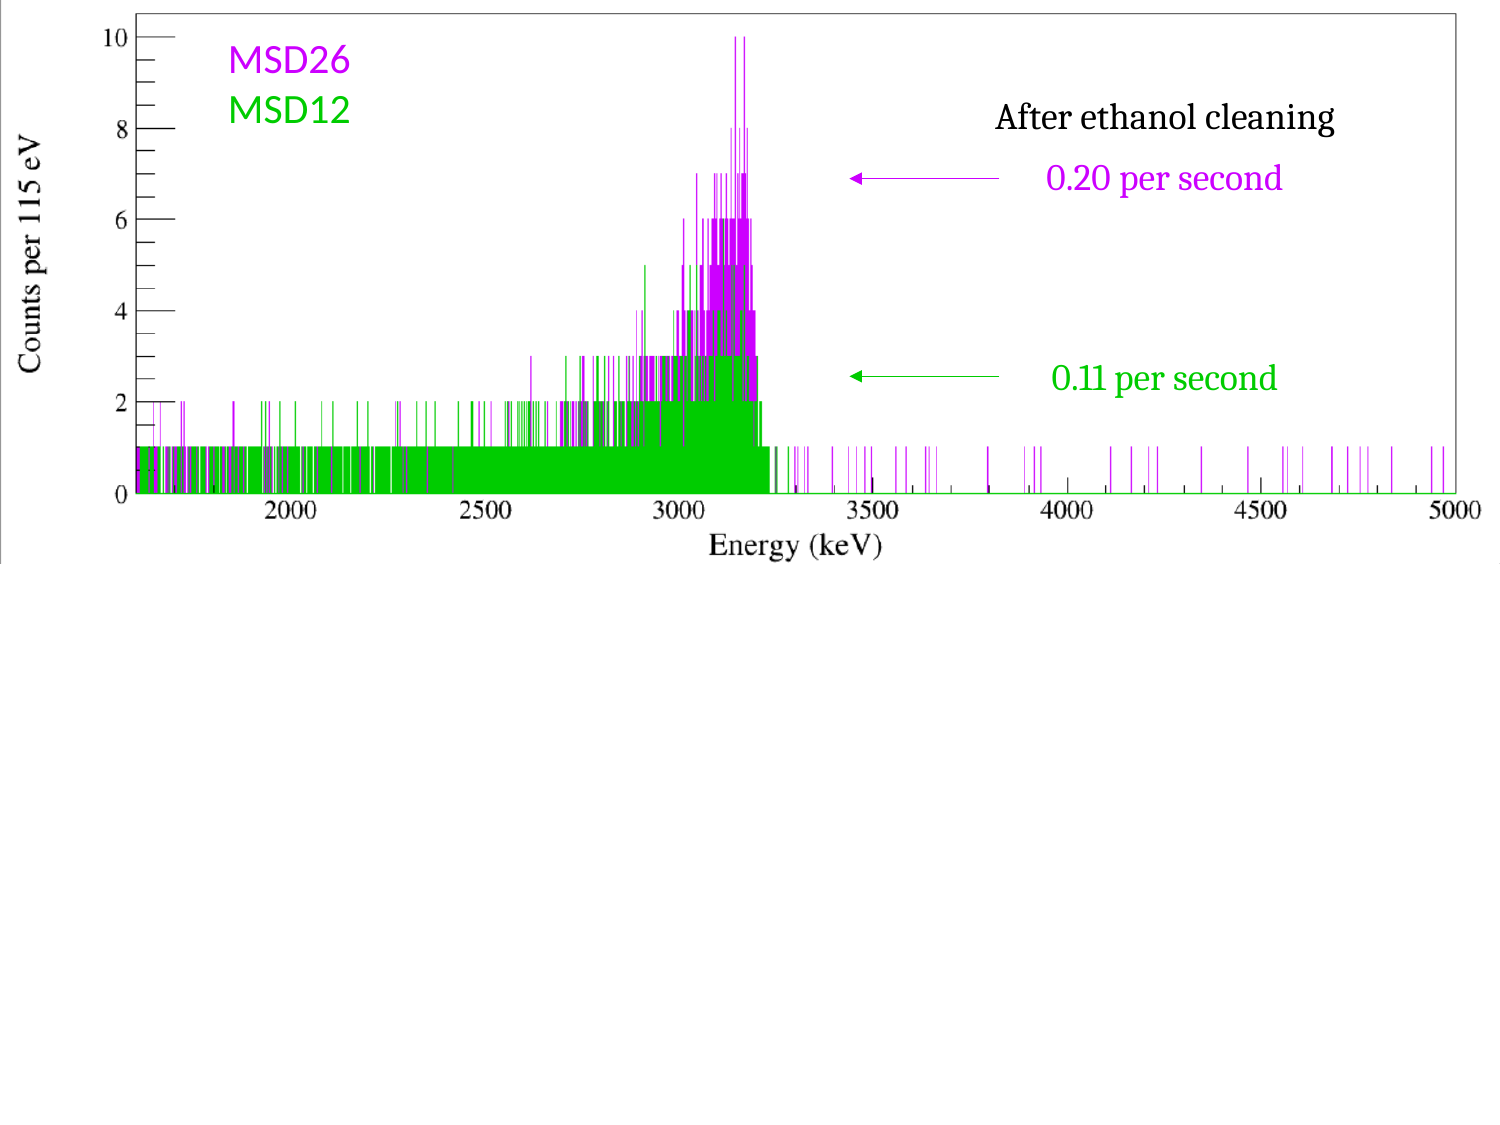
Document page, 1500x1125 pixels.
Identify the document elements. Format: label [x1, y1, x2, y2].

picture [0, 0, 1500, 564]
